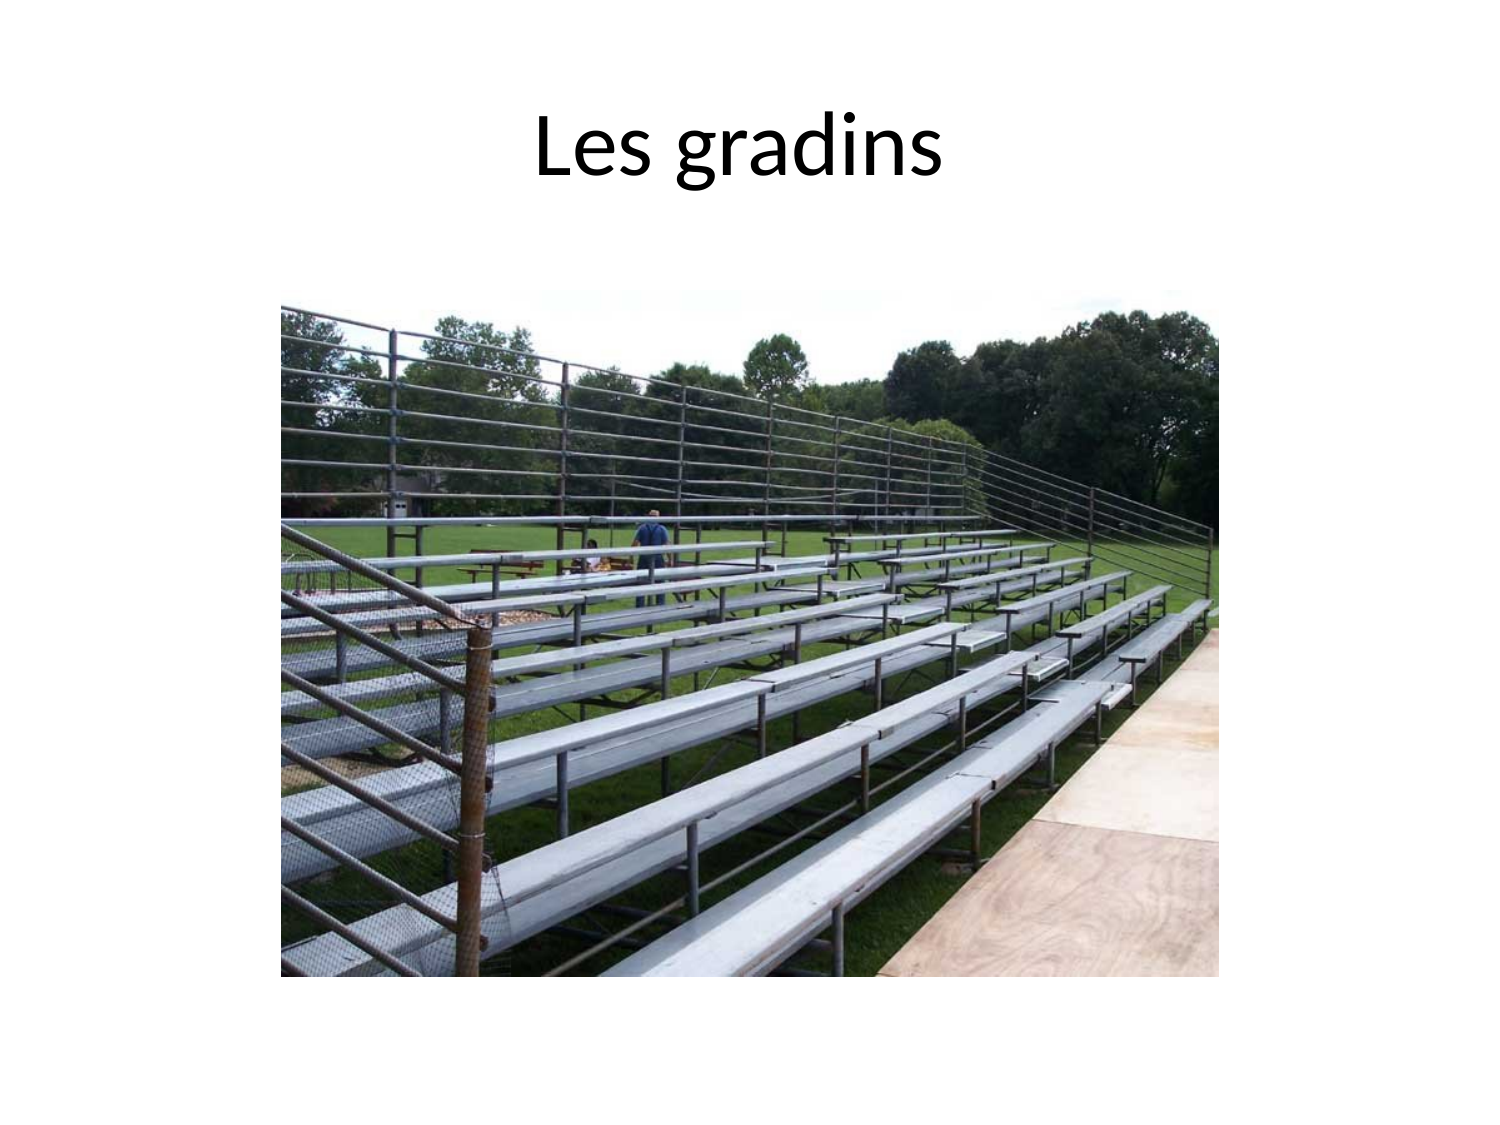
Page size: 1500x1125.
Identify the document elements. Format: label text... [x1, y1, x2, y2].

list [281, 290, 1219, 978]
title Les gradins [75, 45, 1425, 233]
